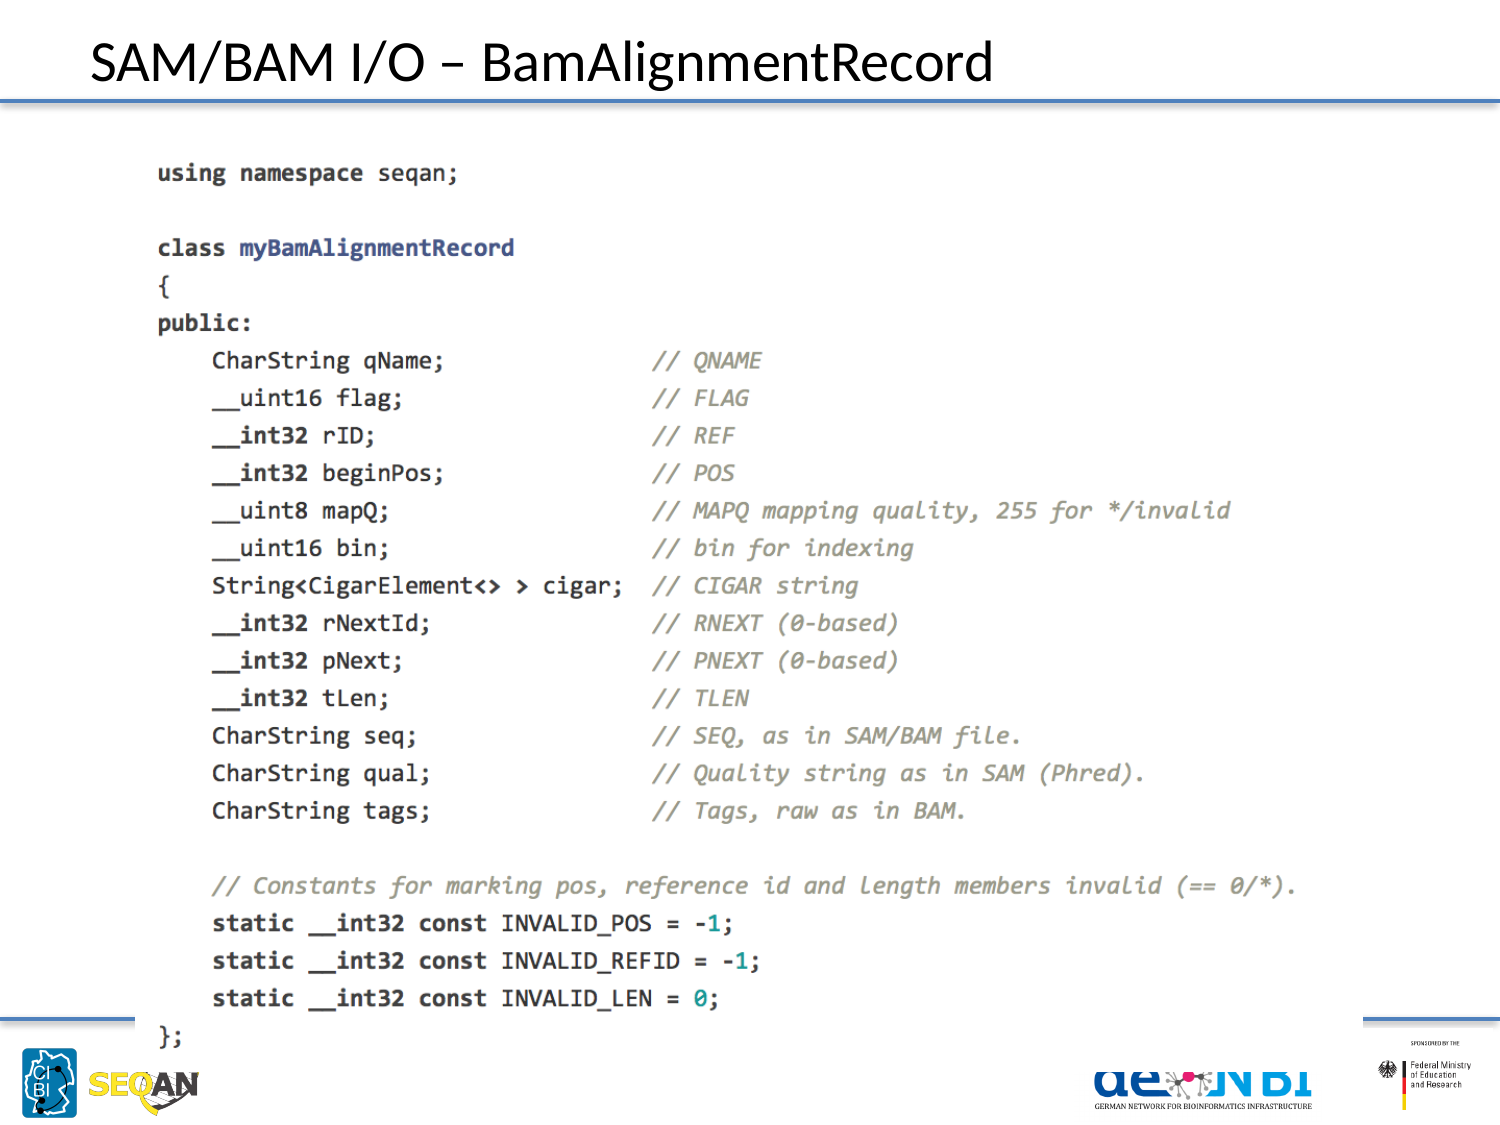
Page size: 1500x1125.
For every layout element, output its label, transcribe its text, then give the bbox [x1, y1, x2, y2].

picture [40, 1051, 48, 1059]
picture [33, 1108, 44, 1113]
title SAM/BAM I/O – BamAlignmentRecord [75, 25, 1425, 92]
picture [31, 1060, 40, 1071]
picture [75, 131, 1363, 1122]
